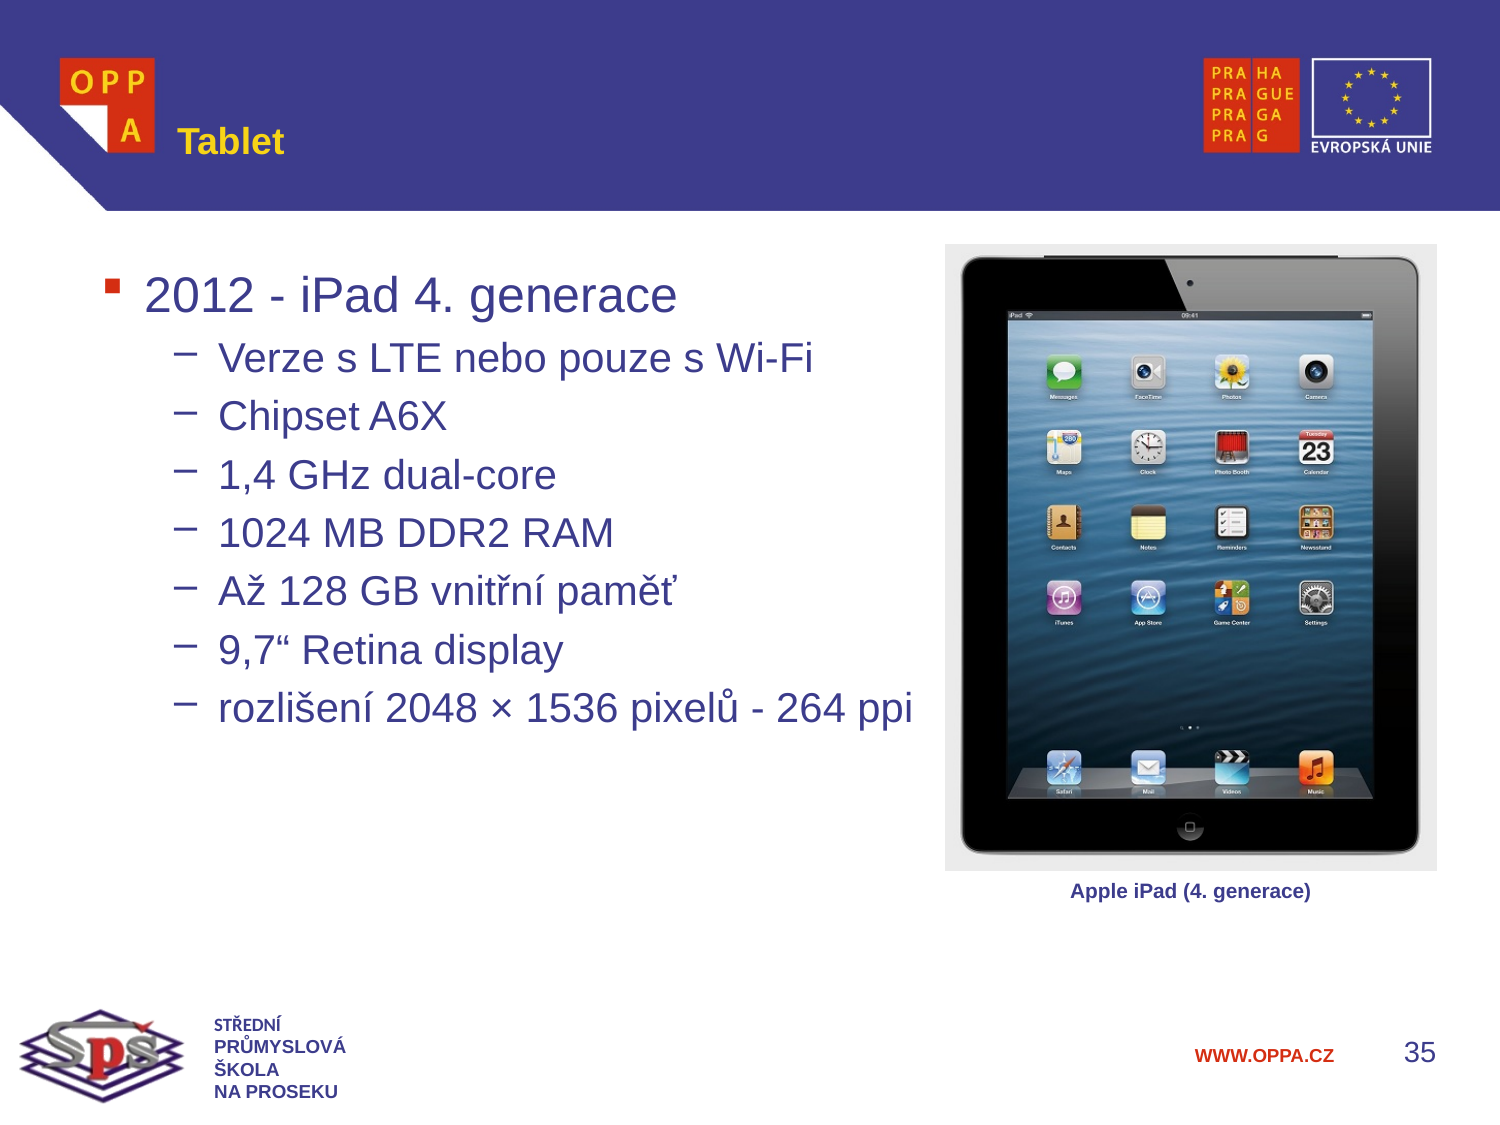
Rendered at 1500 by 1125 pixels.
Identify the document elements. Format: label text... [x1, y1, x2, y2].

picture [0, 0, 1500, 211]
title Tablet [177, 38, 1137, 162]
picture [19, 1001, 186, 1107]
text_box Apple iPad (4. generace) [1055, 880, 1327, 910]
picture [944, 244, 1437, 871]
slide_number 35 [1339, 1015, 1437, 1069]
text_box STŘEDNÍ PRŮMYSLOVÁ ŠKOLA NA PROSEKU [199, 1004, 509, 1110]
list 2012 - iPad 4. generace Verze s LTE nebo pouze s Wi-Fi Chipset A6X 1,4 GHz dual-core 1024 MB DDR2 RAM Až 128 GB vnitřní paměť 9,7“ Retina display rozlišení 2048 × 1536 pixelů - 264 ppi [101, 262, 1437, 1005]
